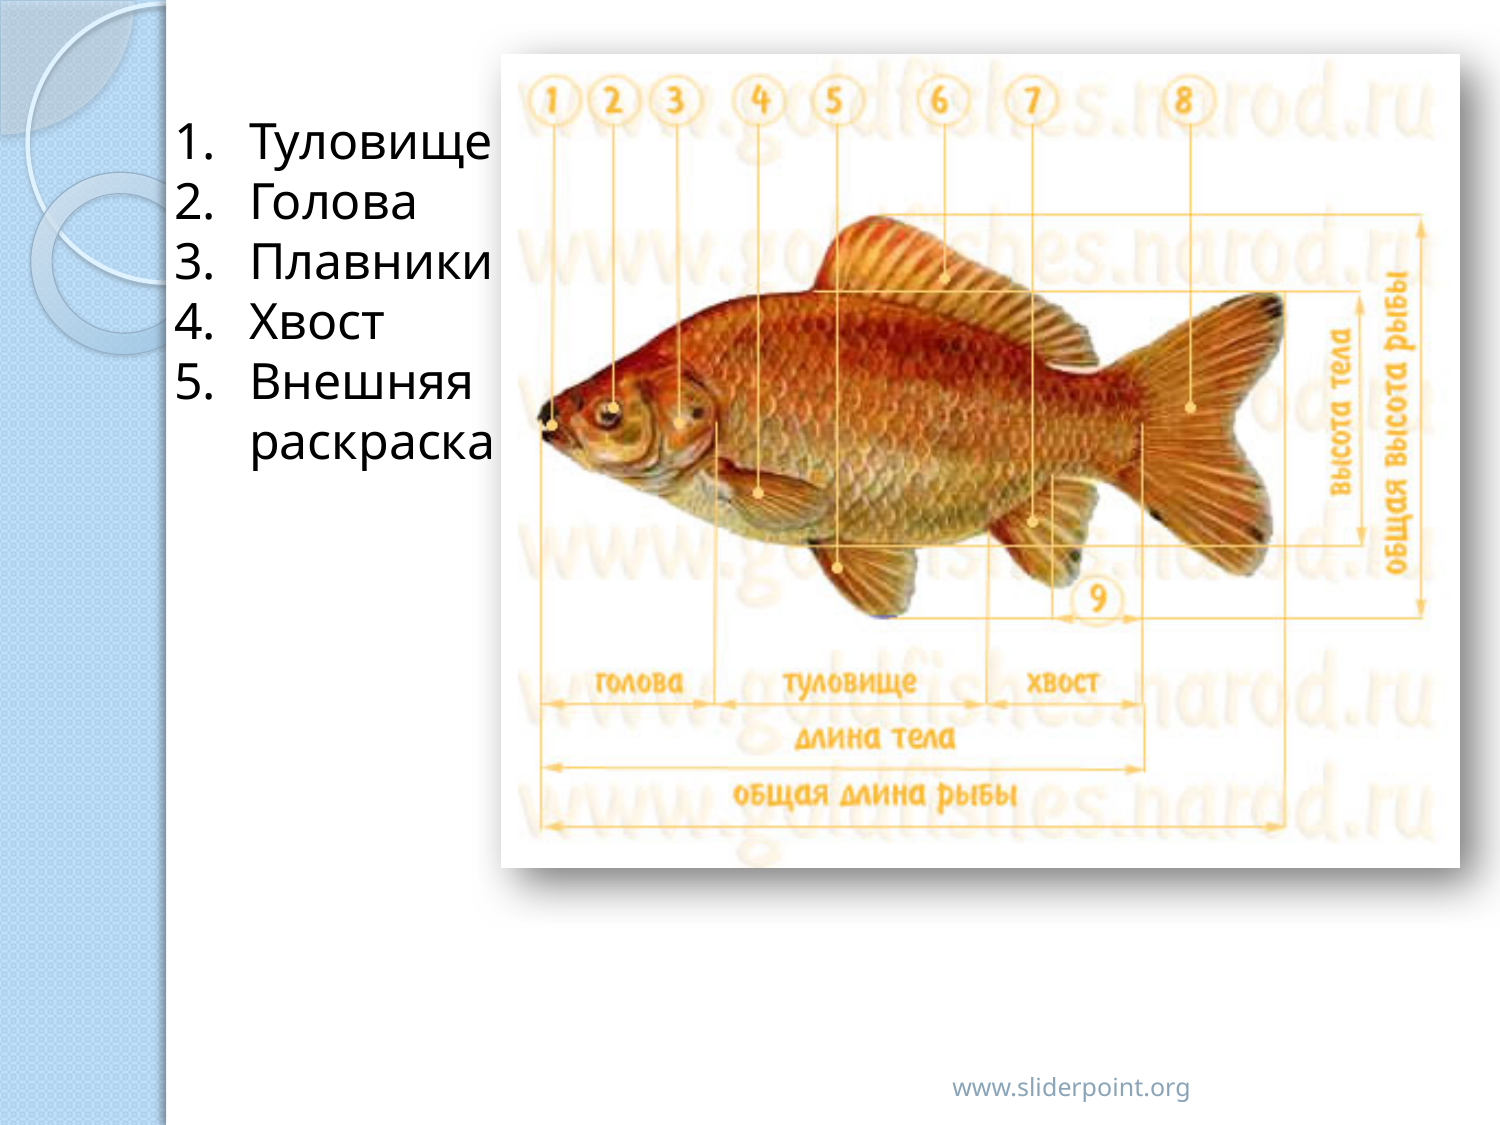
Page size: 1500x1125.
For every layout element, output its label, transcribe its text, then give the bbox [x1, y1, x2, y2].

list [501, 54, 1461, 869]
footer www.sliderpoint.org [937, 1034, 1413, 1113]
text_box Туловище Голова Плавники Хвост Внешняя раскраска [159, 101, 494, 522]
